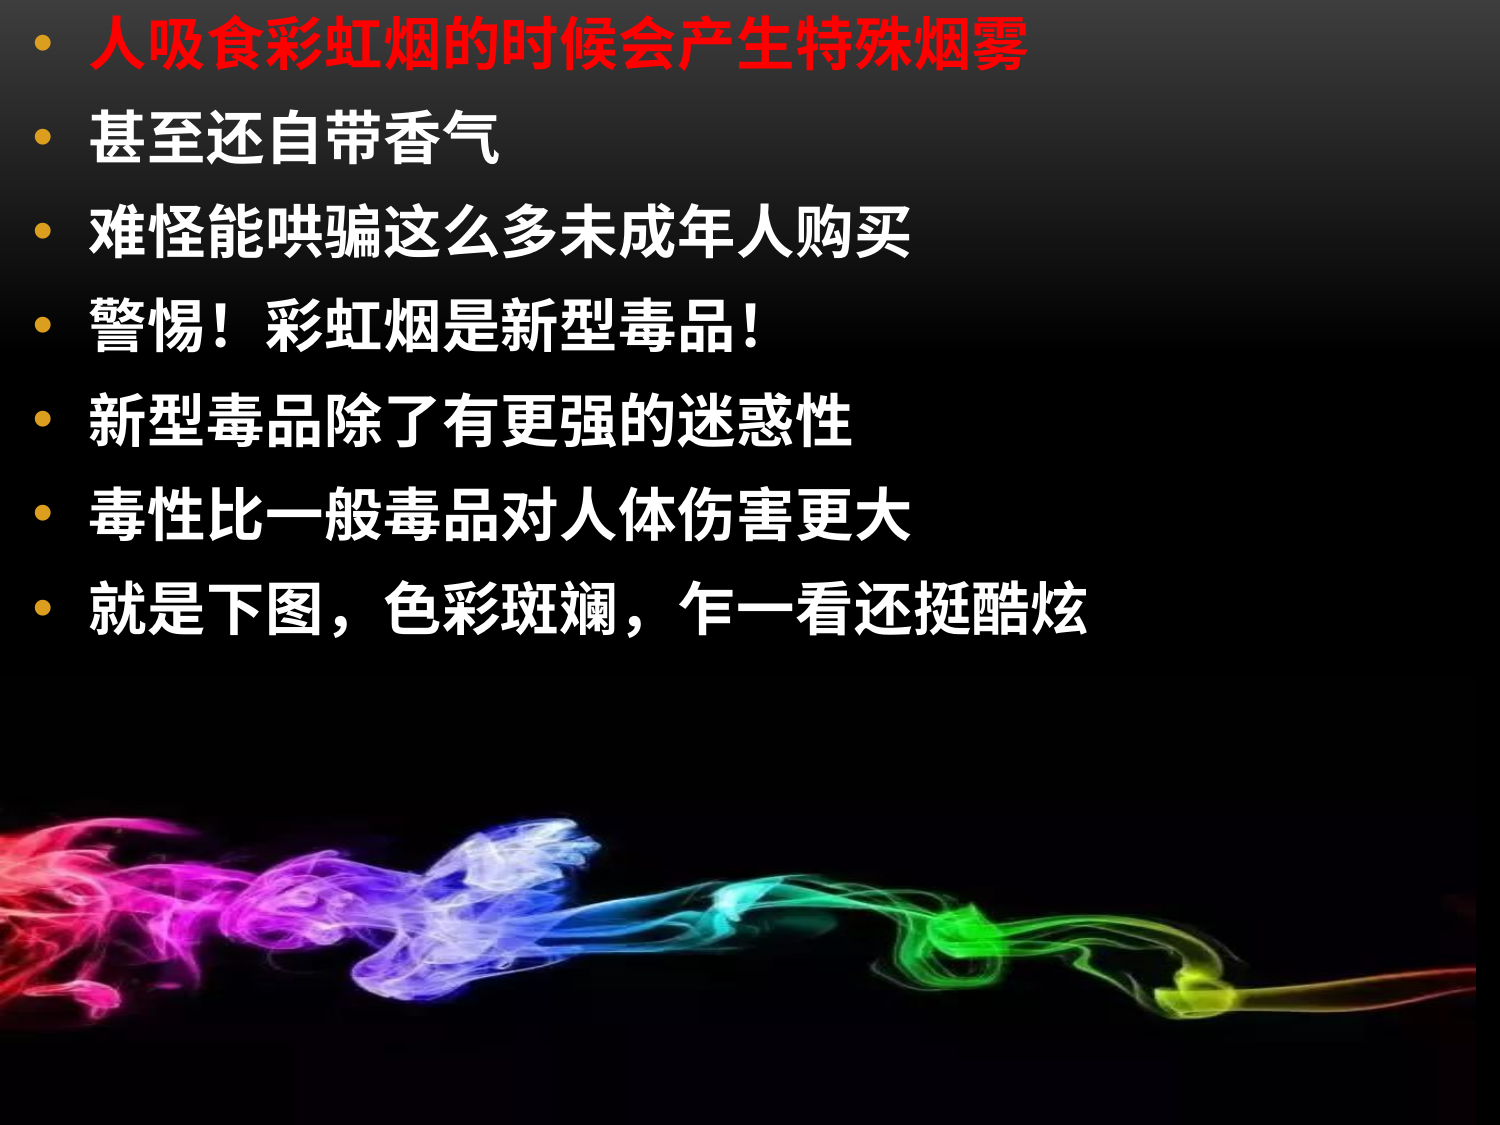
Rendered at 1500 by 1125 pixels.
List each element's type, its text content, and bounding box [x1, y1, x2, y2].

picture [0, 0, 1500, 1125]
list 人吸食彩虹烟的时候会产生特殊烟雾 甚至还自带香气 难怪能哄骗这么多未成年人购买 警惕！彩虹烟是新型毒品！ 新型毒品除了有更强的迷惑性 毒性比一般毒品对人体伤害更大 就是下图，色彩斑斓，乍一看还挺酷炫 [17, 0, 1500, 799]
